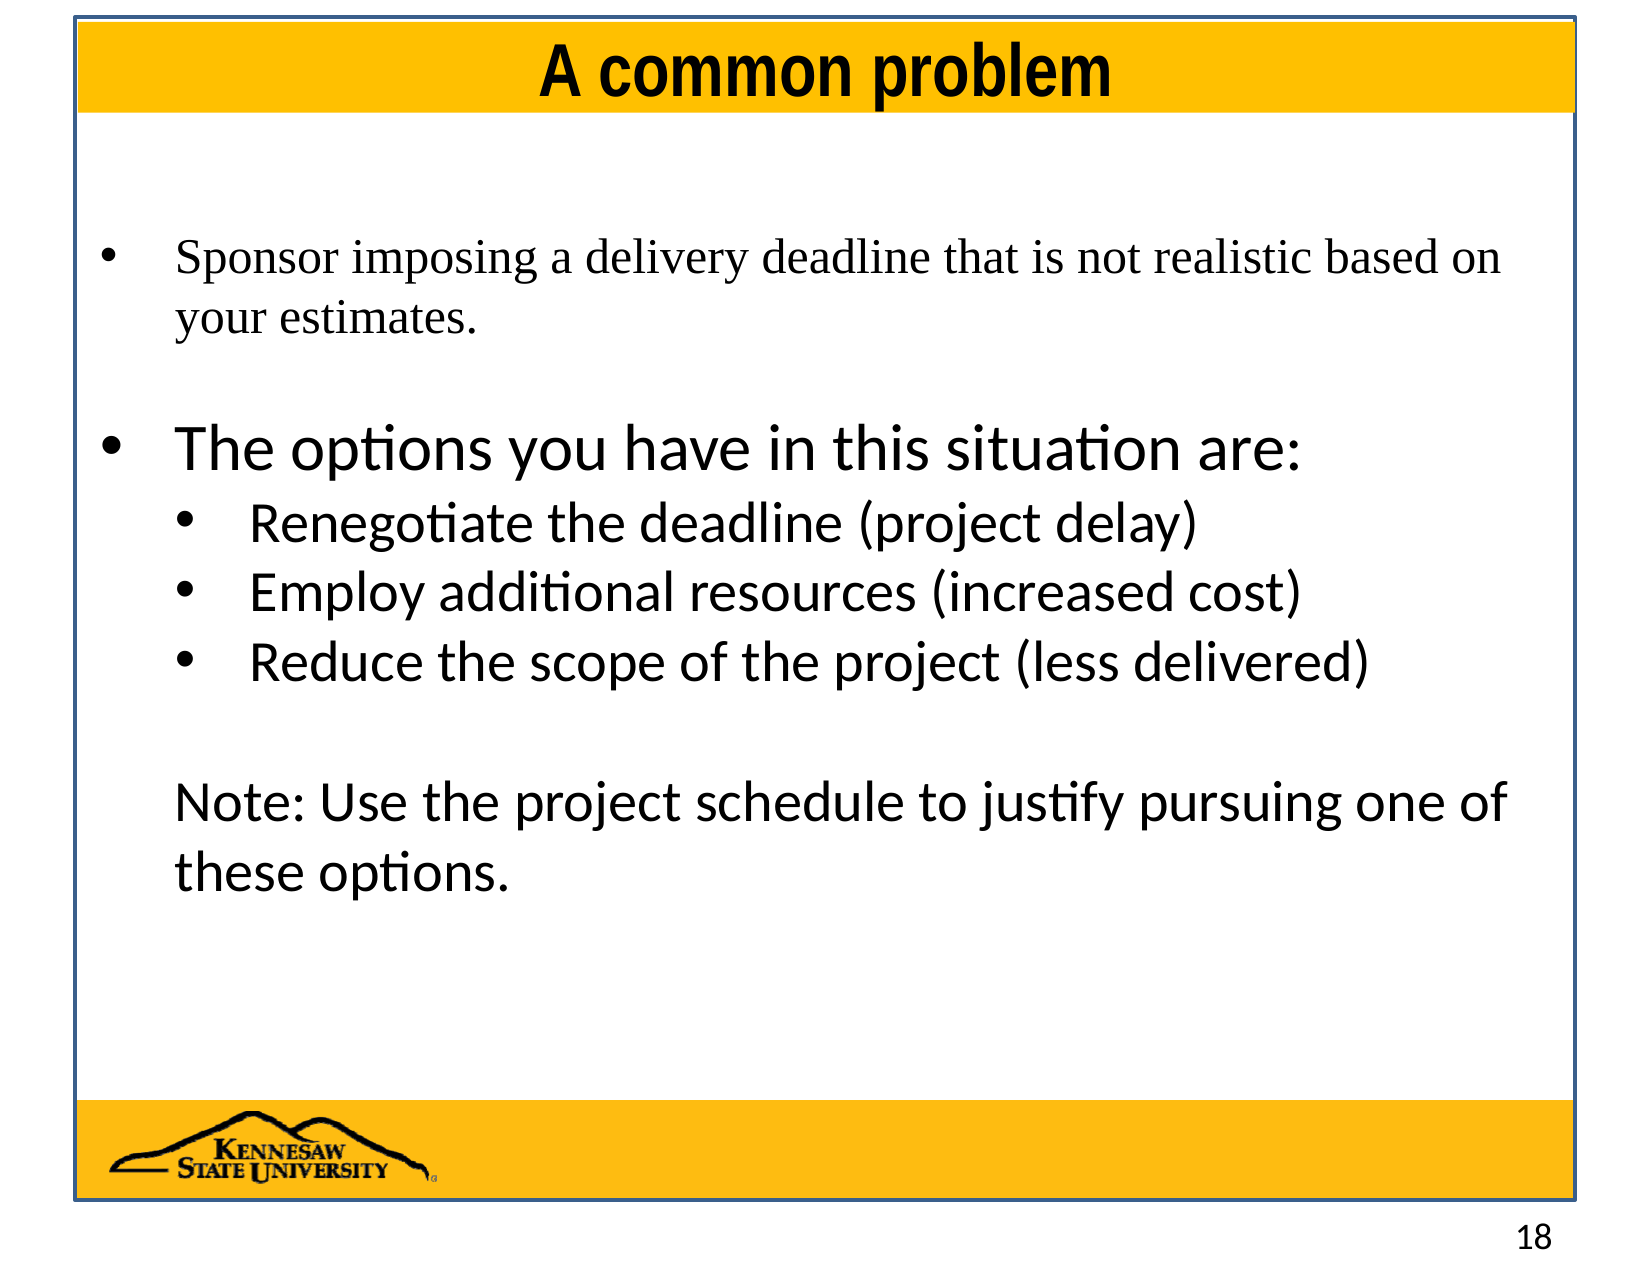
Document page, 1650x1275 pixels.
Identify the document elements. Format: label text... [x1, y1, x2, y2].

list Sponsor imposing a delivery deadline that is not realistic based on your estimates. The options you have in this situation are: Renegotiate the deadline (project delay) Employ additional resources (increased cost) Reduce the scope of the project (less delivered) Note: Use the project schedule to justify pursuing one of these options. [99, 223, 1550, 1032]
picture [108, 1111, 437, 1184]
title A common problem [77, 21, 1575, 113]
